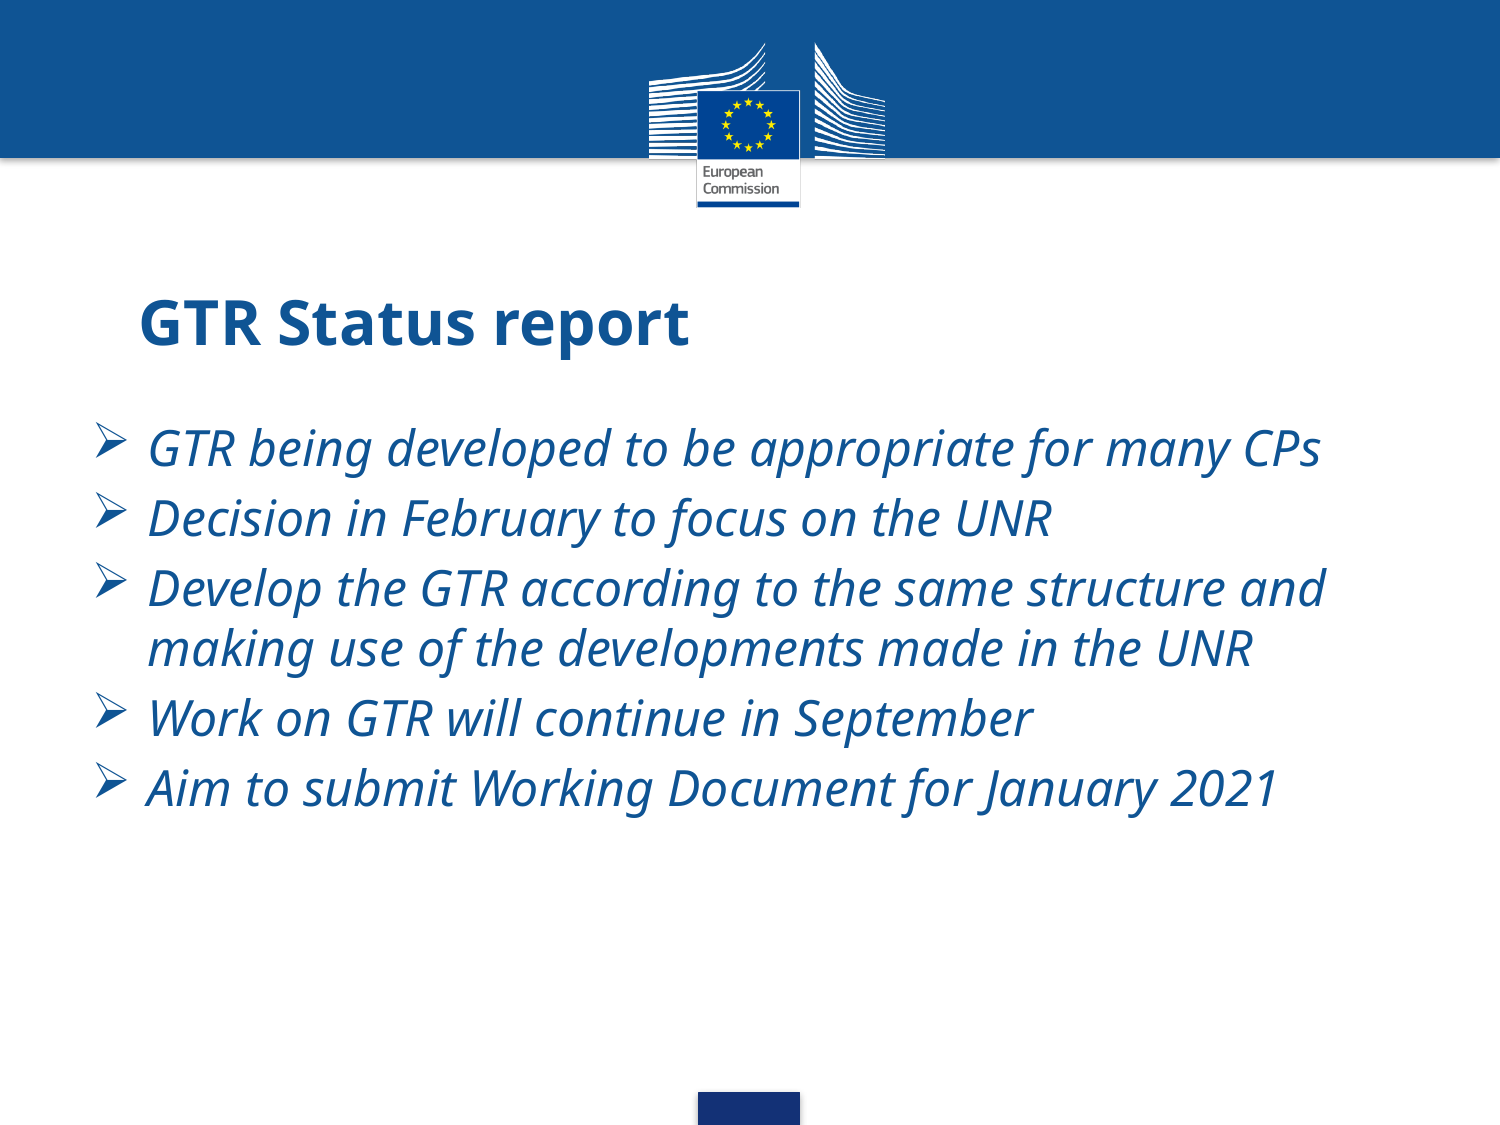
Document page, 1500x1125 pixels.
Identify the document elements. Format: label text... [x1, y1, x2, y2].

list GTR being developed to be appropriate for many CPs Decision in February to focus on the UNR Develop the GTR according to the same structure and making use of the developments made in the UNR Work on GTR will continue in September Aim to submit Working Document for January 2021 [76, 408, 1427, 988]
title GTR Status report [64, 243, 1415, 398]
picture [649, 42, 885, 208]
